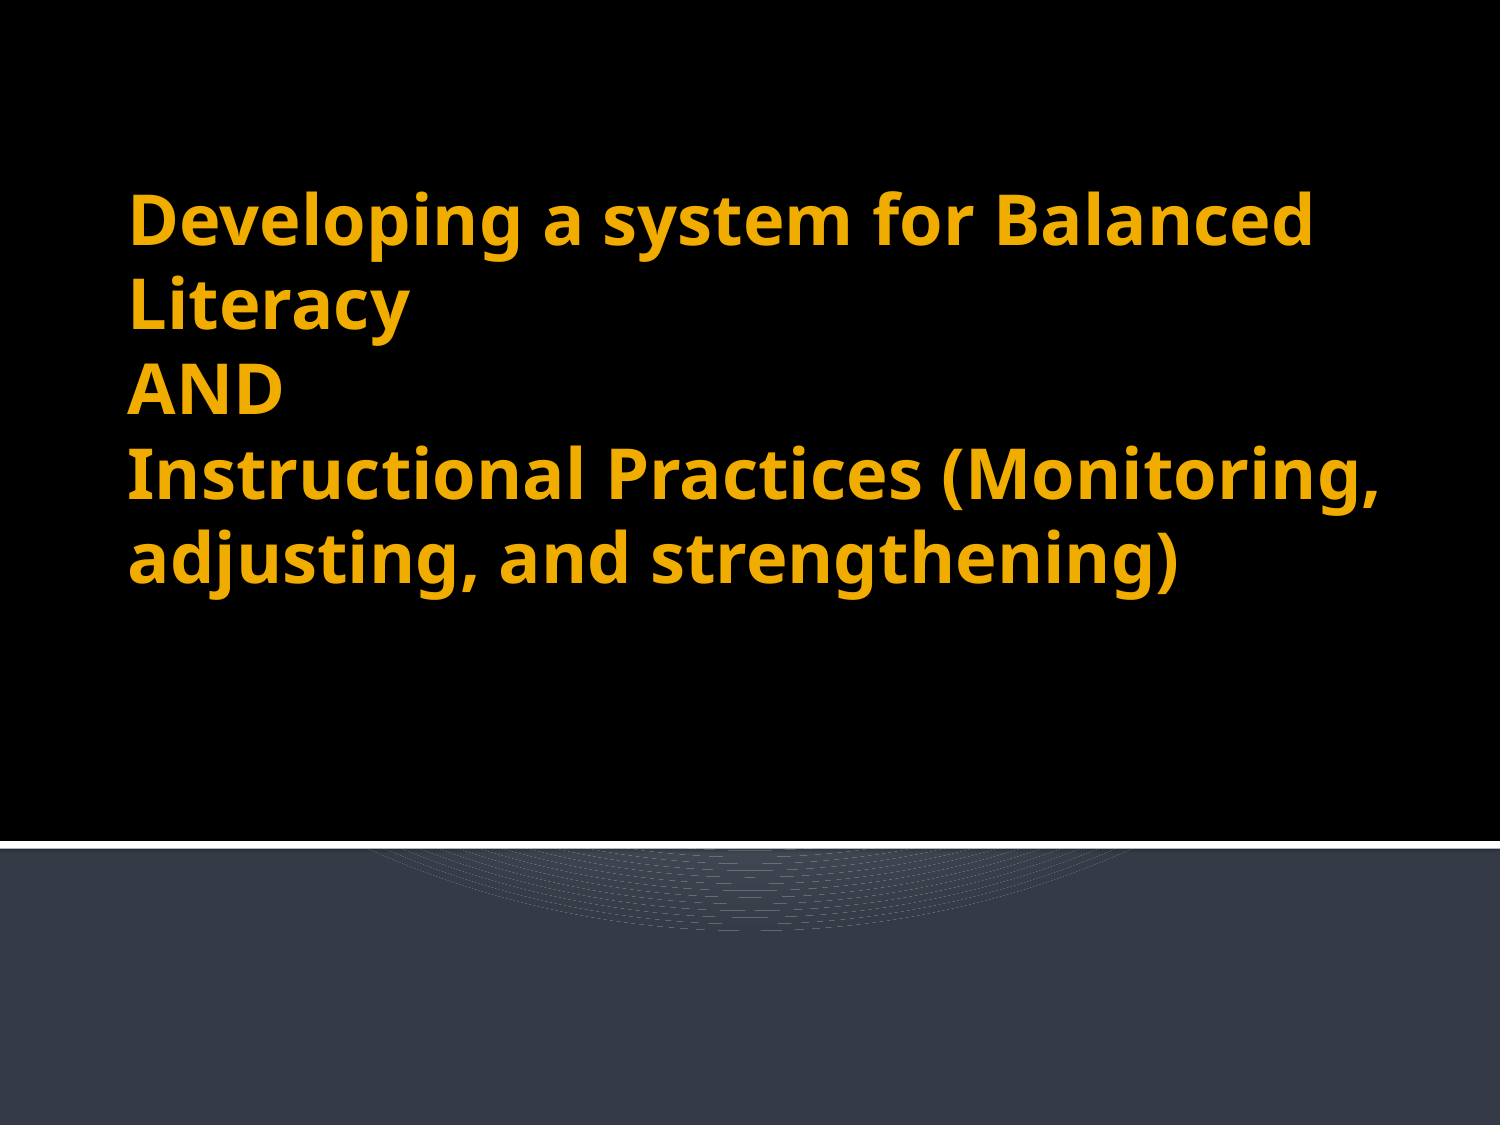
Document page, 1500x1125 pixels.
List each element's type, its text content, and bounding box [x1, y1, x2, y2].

title Developing a system for Balanced Literacy AND Instructional Practices (Monitoring, adjusting, and strengthening) [112, 174, 1438, 825]
